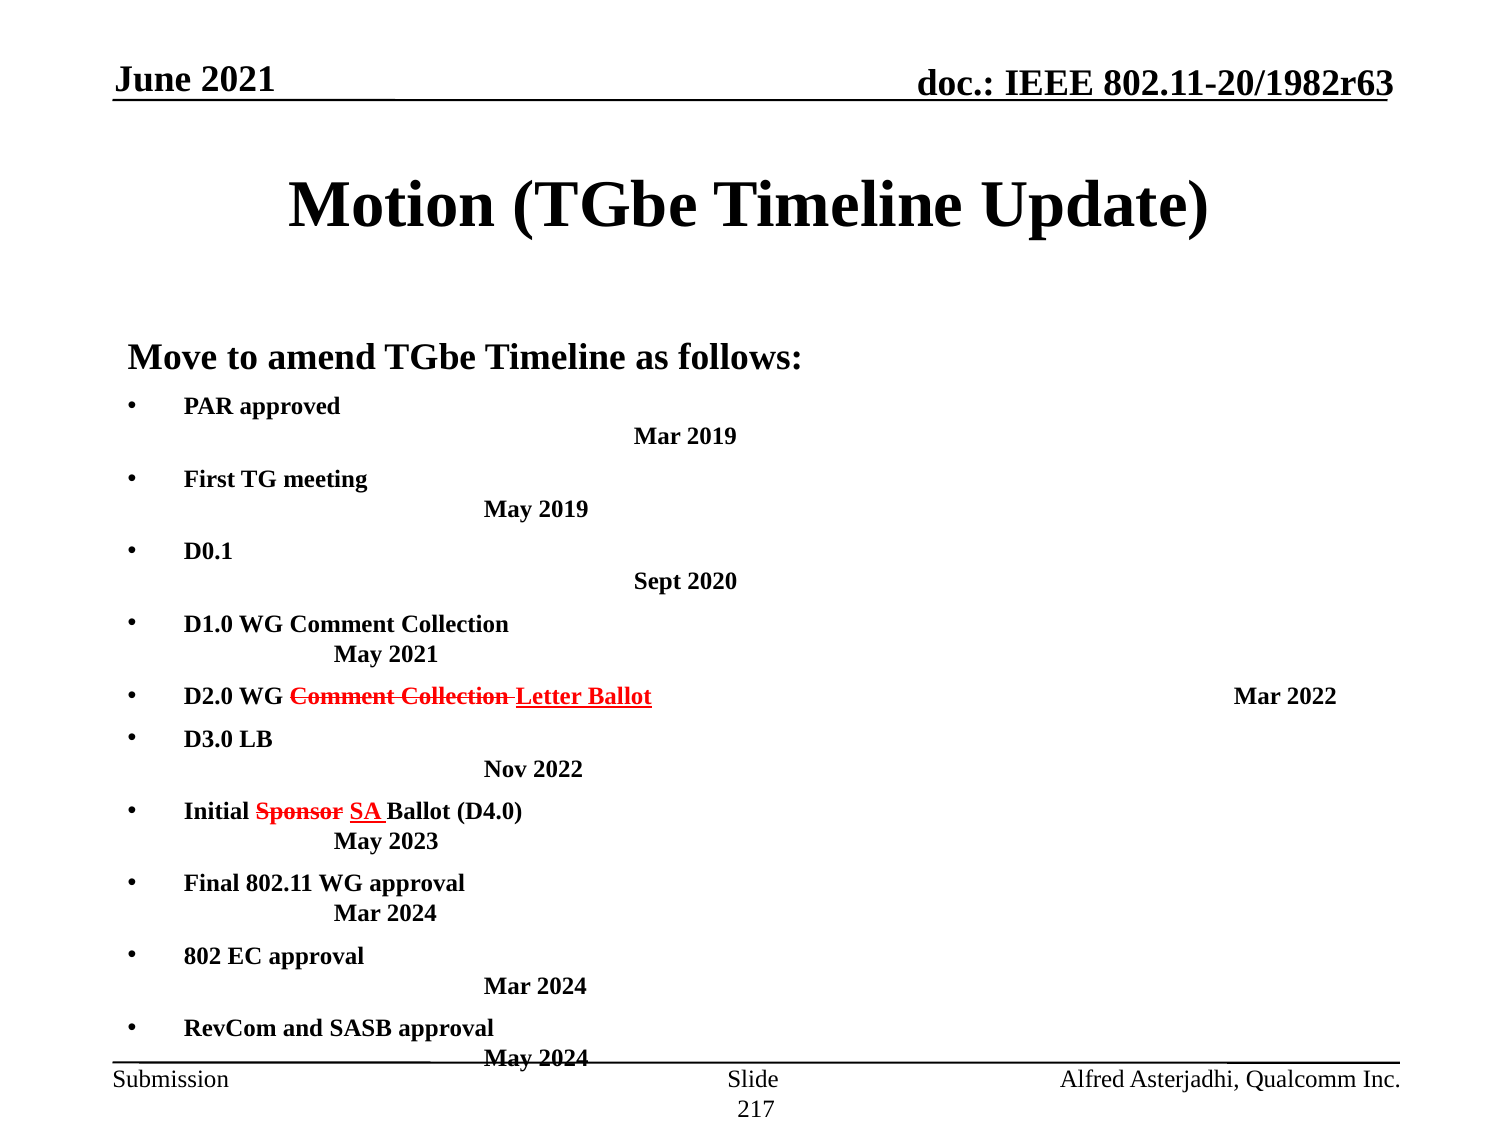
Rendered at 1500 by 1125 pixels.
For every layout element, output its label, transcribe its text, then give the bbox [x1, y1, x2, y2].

slide_number Slide 217 [712, 1061, 800, 1123]
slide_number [114, 54, 423, 100]
footer Alfred Asterjadhi, Qualcomm Inc. [878, 1061, 1402, 1093]
title Motion (TGbe Timeline Update) [112, 112, 1388, 288]
list Move to amend TGbe Timeline as follows: PAR approved Mar 2019 First TG meeting May 2019 D0.1 Sept 2020 D1.0 WG Comment Collection May 2021 D2.0 WG Comment Collection Letter Ballot Mar 2022 D3.0 LB Nov 2022 Initial Sponsor SA Ballot (D4.0) May 2023 Final 802.11 WG approval Mar 2024 802 EC approval Mar 2024 RevCom and SASB approval May 2024 Move: Second: Discussion: Result: [112, 324, 1388, 1000]
